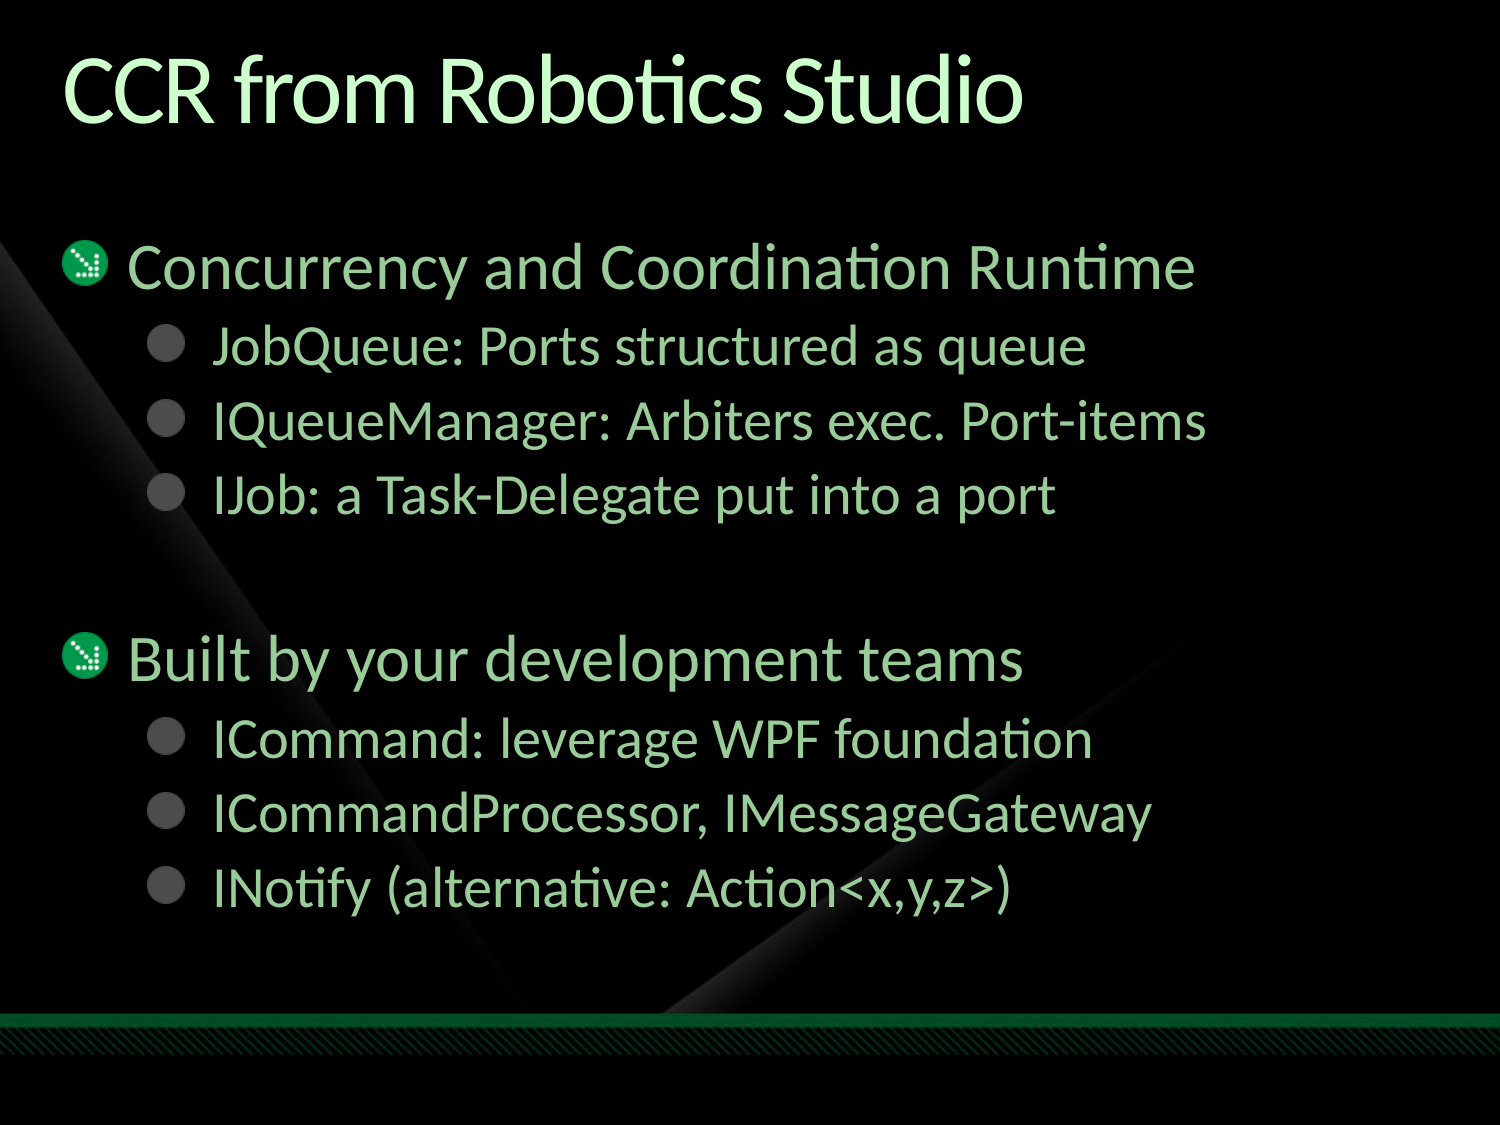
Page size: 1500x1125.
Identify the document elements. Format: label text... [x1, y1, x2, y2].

picture [0, 0, 1500, 1125]
list Concurrency and Coordination Runtime JobQueue: Ports structured as queue IQueueManager: Arbiters exec. Port-items IJob: a Task-Delegate put into a port Built by your development teams ICommand: leverage WPF foundation ICommandProcessor, IMessageGateway INotify (alternative: Action<x,y,z>) [62, 231, 1438, 595]
title CCR from Robotics Studio [62, 37, 1438, 147]
